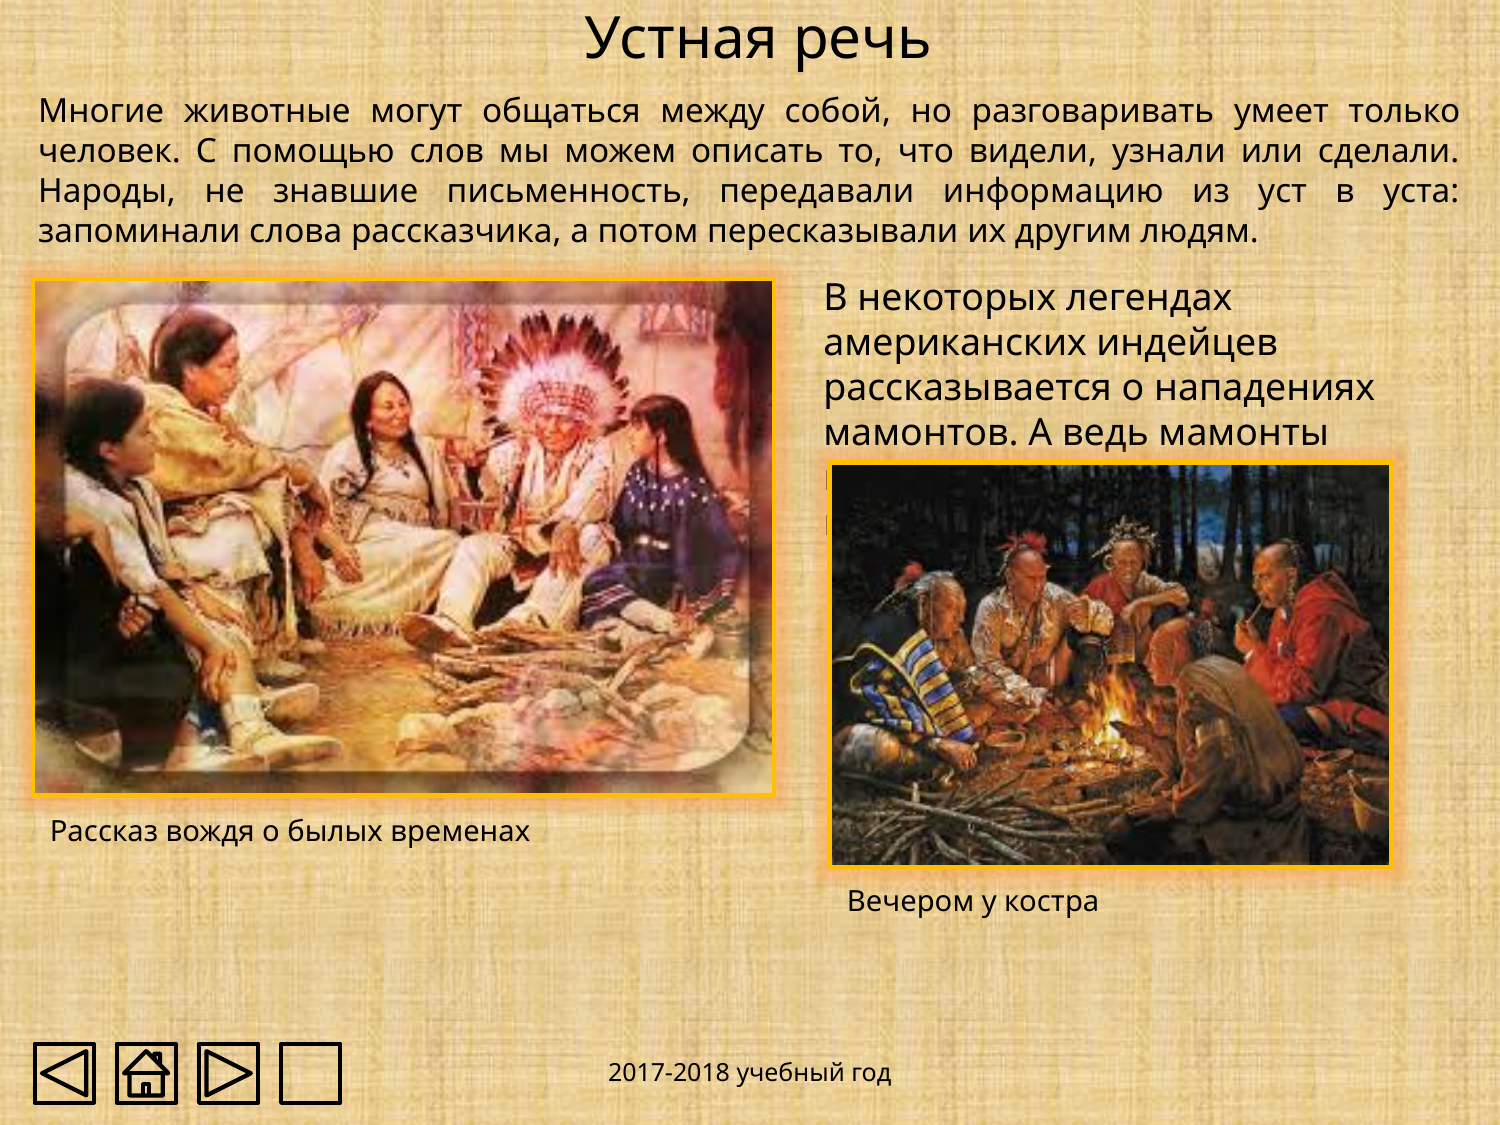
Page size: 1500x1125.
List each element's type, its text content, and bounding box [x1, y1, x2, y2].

text_box В некоторых легендах американских индейцев рассказывается о нападениях мамонтов. А ведь мамонты вымерли примерно 12000 лет назад. [808, 265, 1430, 551]
text_box Многие животные могут общаться между собой, но разговаривать умеет только человек. С помощью слов мы можем описать то, что видели, узнали или сделали. Народы, не знавшие письменность, передавали информацию из уст в уста: запоминали слова рассказчика, а потом пересказывали их другим людям. [23, 81, 1477, 257]
text_box Рассказ вождя о былых временах [35, 804, 563, 855]
footer 2017-2018 учебный год [550, 1041, 950, 1102]
text_box Вечером у костра [832, 875, 1348, 925]
picture [0, 0, 1500, 1125]
title Устная речь [75, 0, 1442, 81]
